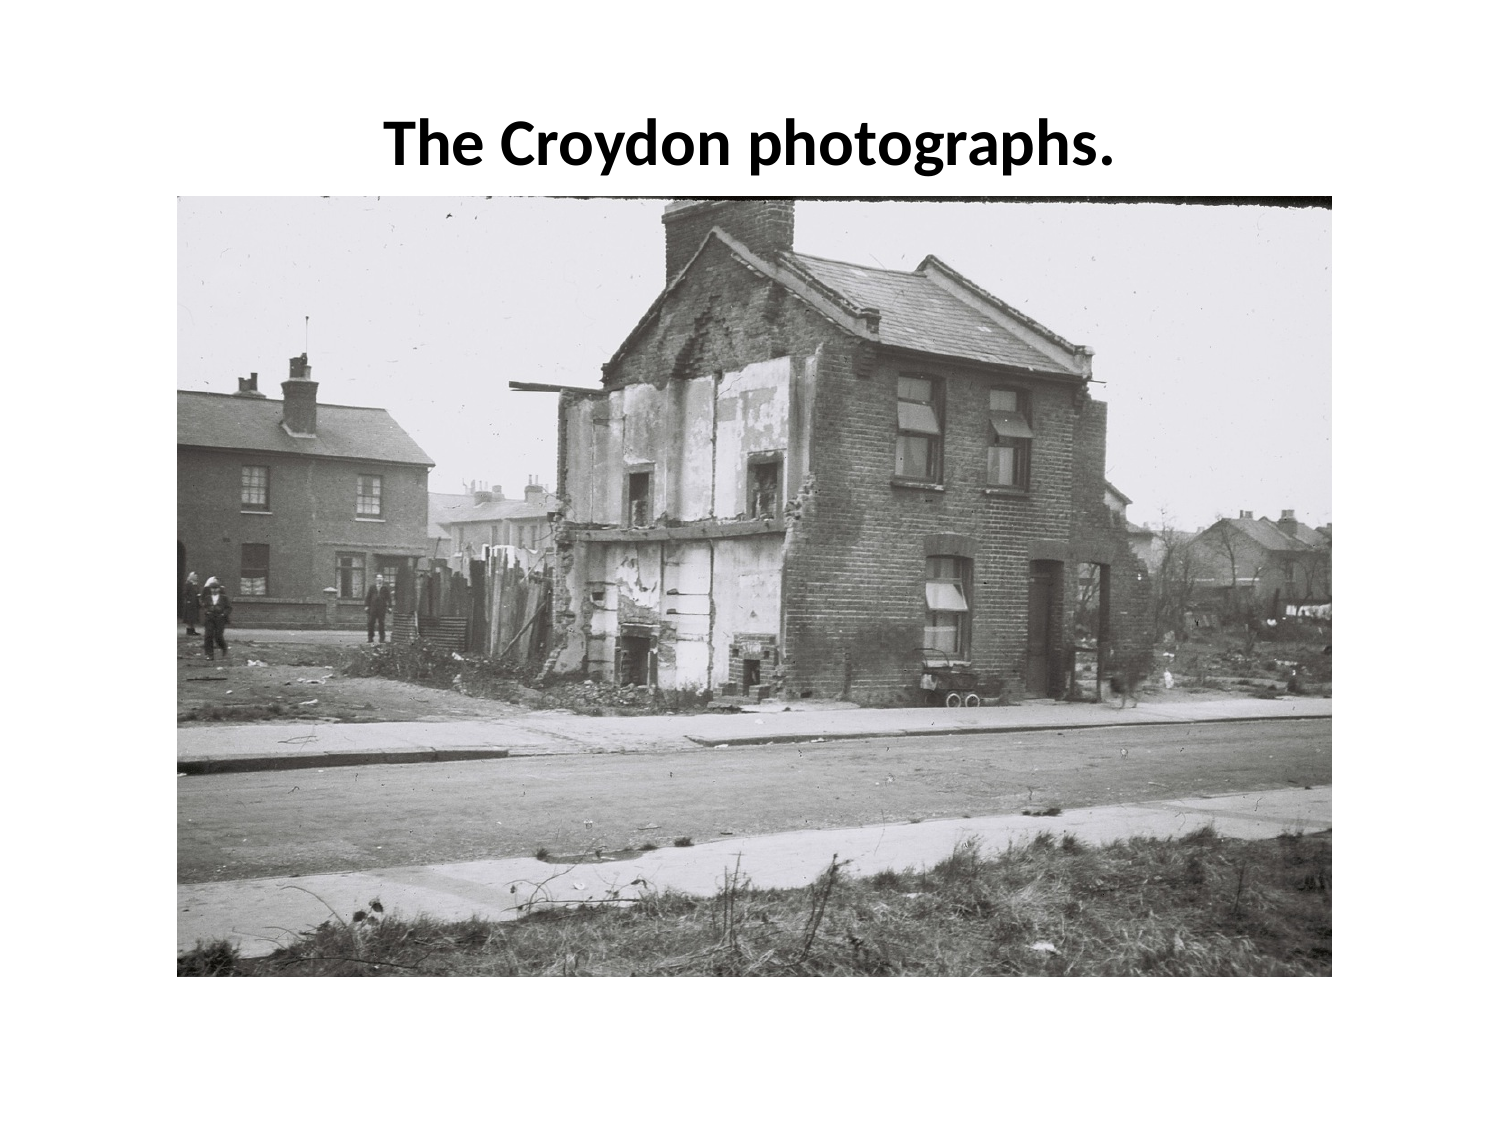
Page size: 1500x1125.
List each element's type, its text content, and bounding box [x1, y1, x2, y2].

picture [177, 196, 1332, 977]
title The Croydon photographs. [75, 45, 1425, 233]
